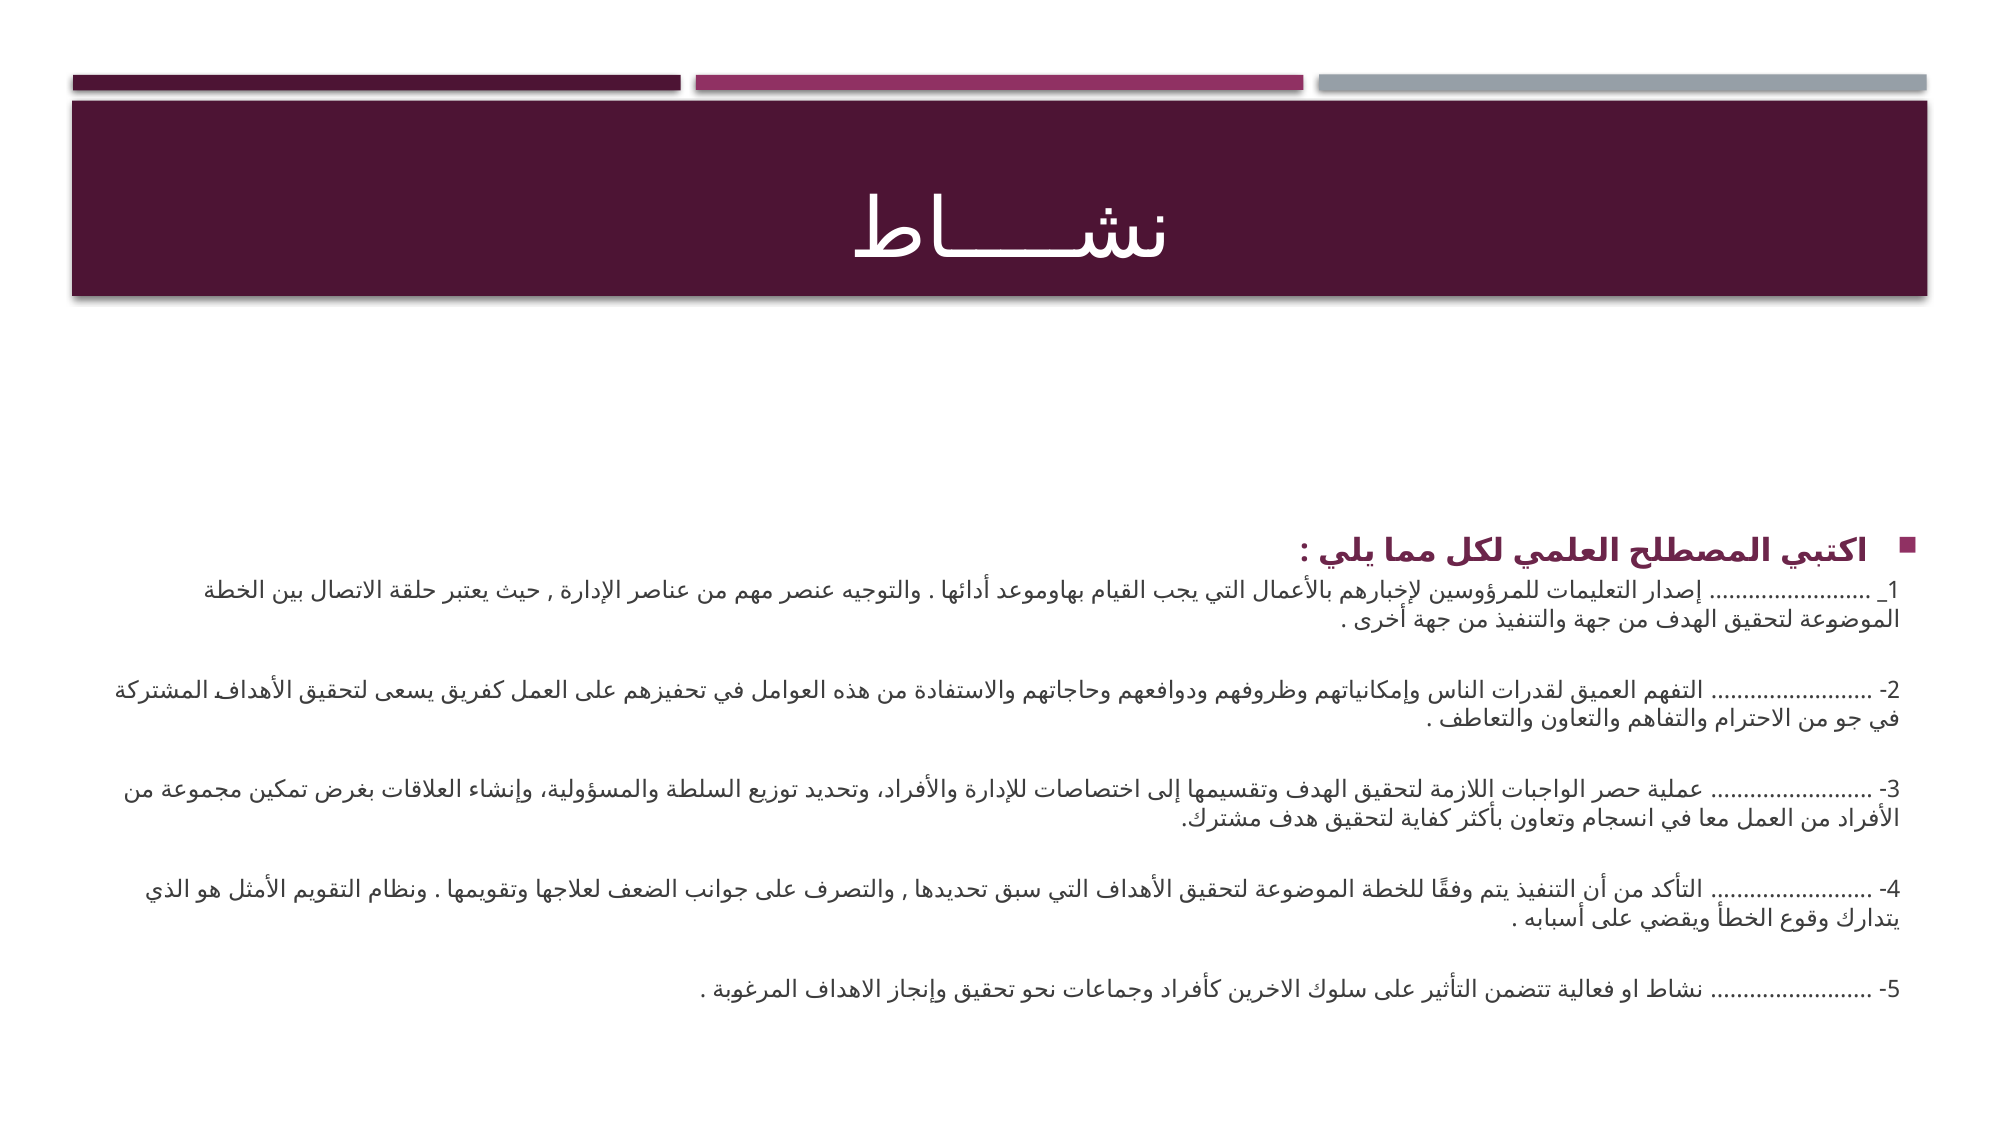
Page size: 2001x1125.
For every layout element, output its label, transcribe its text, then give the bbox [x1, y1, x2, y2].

title نشـــــاط [95, 115, 1905, 282]
list اكتبي المصطلح العلمي لكل مما يلي : 1_ ......................... إصدار التعليمات للمرؤوسين لإخبارهم بالأعمال التي يجب القيام بهاوموعد أدائها . والتوجيه عنصر مهم من عناصر الإدارة , حيث يعتبر حلقة الاتصال بين الخطة الموضوعة لتحقيق الهدف من جهة والتنفيذ من جهة أخرى . 2- ......................... التفهم العميق لقدرات الناس وإمكانياتهم وظروفهم ودوافعهم وحاجاتهم والاستفادة من هذه العوامل في تحفيزهم على العمل كفريق يسعى لتحقيق الأهداف المشتركة في جو من الاحترام والتفاهم والتعاون والتعاطف . 3- ......................... عملية حصر الواجبات اللازمة لتحقيق الهدف وتقسيمها إلى اختصاصات للإدارة والأفراد، وتحديد توزيع السلطة والمسؤولية، وإنشاء العلاقات بغرض تمكين مجموعة من الأفراد من العمل معا في انسجام وتعاون بأكثر كفاية لتحقيق هدف مشترك. 4- ......................... التأكد من أن التنفيذ يتم وفقًا للخطة الموضوعة لتحقيق الأهداف التي سبق تحديدها , والتصرف على جوانب الضعف لعلاجها وتقويمها . ونظام التقويم الأمثل هو الذي يتدارك وقوع الخطأ ويقضي على أسبابه . 5- ......................... نشاط او فعالية تتضمن التأثير على سلوك الاخرين كأفراد وجماعات نحو تحقيق وإنجاز الاهداف المرغوبة . [84, 521, 1916, 1035]
